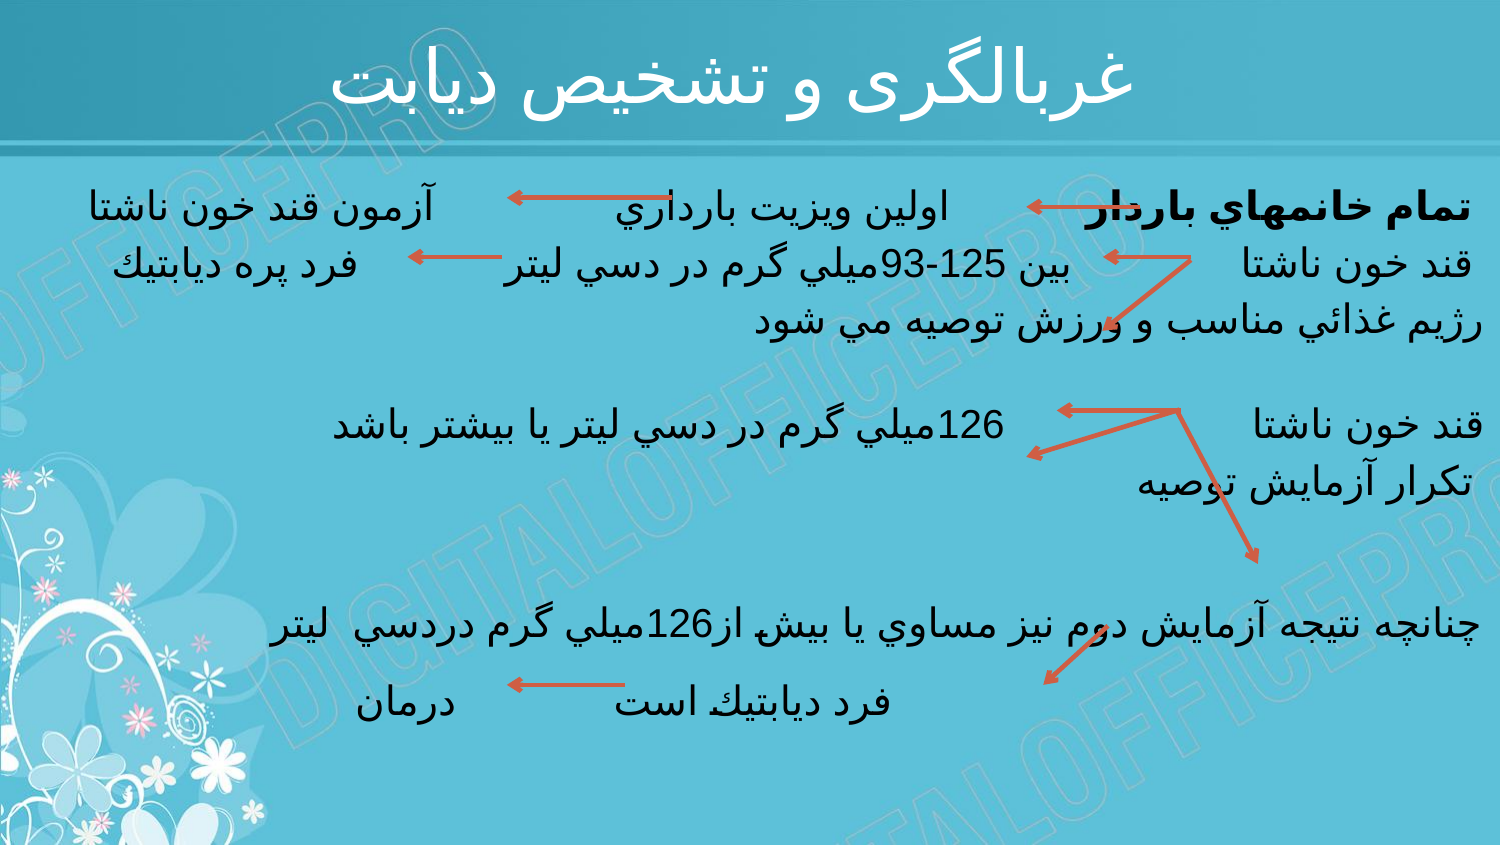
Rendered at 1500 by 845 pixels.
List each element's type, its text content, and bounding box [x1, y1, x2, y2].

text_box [1176, 409, 1259, 565]
list تمام خانمهاي باردار اولين ويزيت بارداري آزمون قند خون ناشتا قند خون ناشتا بين 125-93ميلي گرم در دسي ليتر فرد پره ديابتيك رژيم غذائي مناسب و ورزش توصيه مي شود قند خون ناشتا 126ميلي گرم در دسي ليتر يا بيشتر باشد تكرار آزمايش توصيه چنانچه نتيجه آزمايش دوم نيز مساوي يا بيش از126ميلي گرم دردسي ليتر فرد ديابتيك است درمان [17, 172, 1500, 824]
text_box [1102, 259, 1192, 332]
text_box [1043, 625, 1109, 686]
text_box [1025, 409, 1175, 458]
title غربالگری و تشخیص دیابت [37, 21, 1425, 127]
picture [0, 0, 1500, 845]
